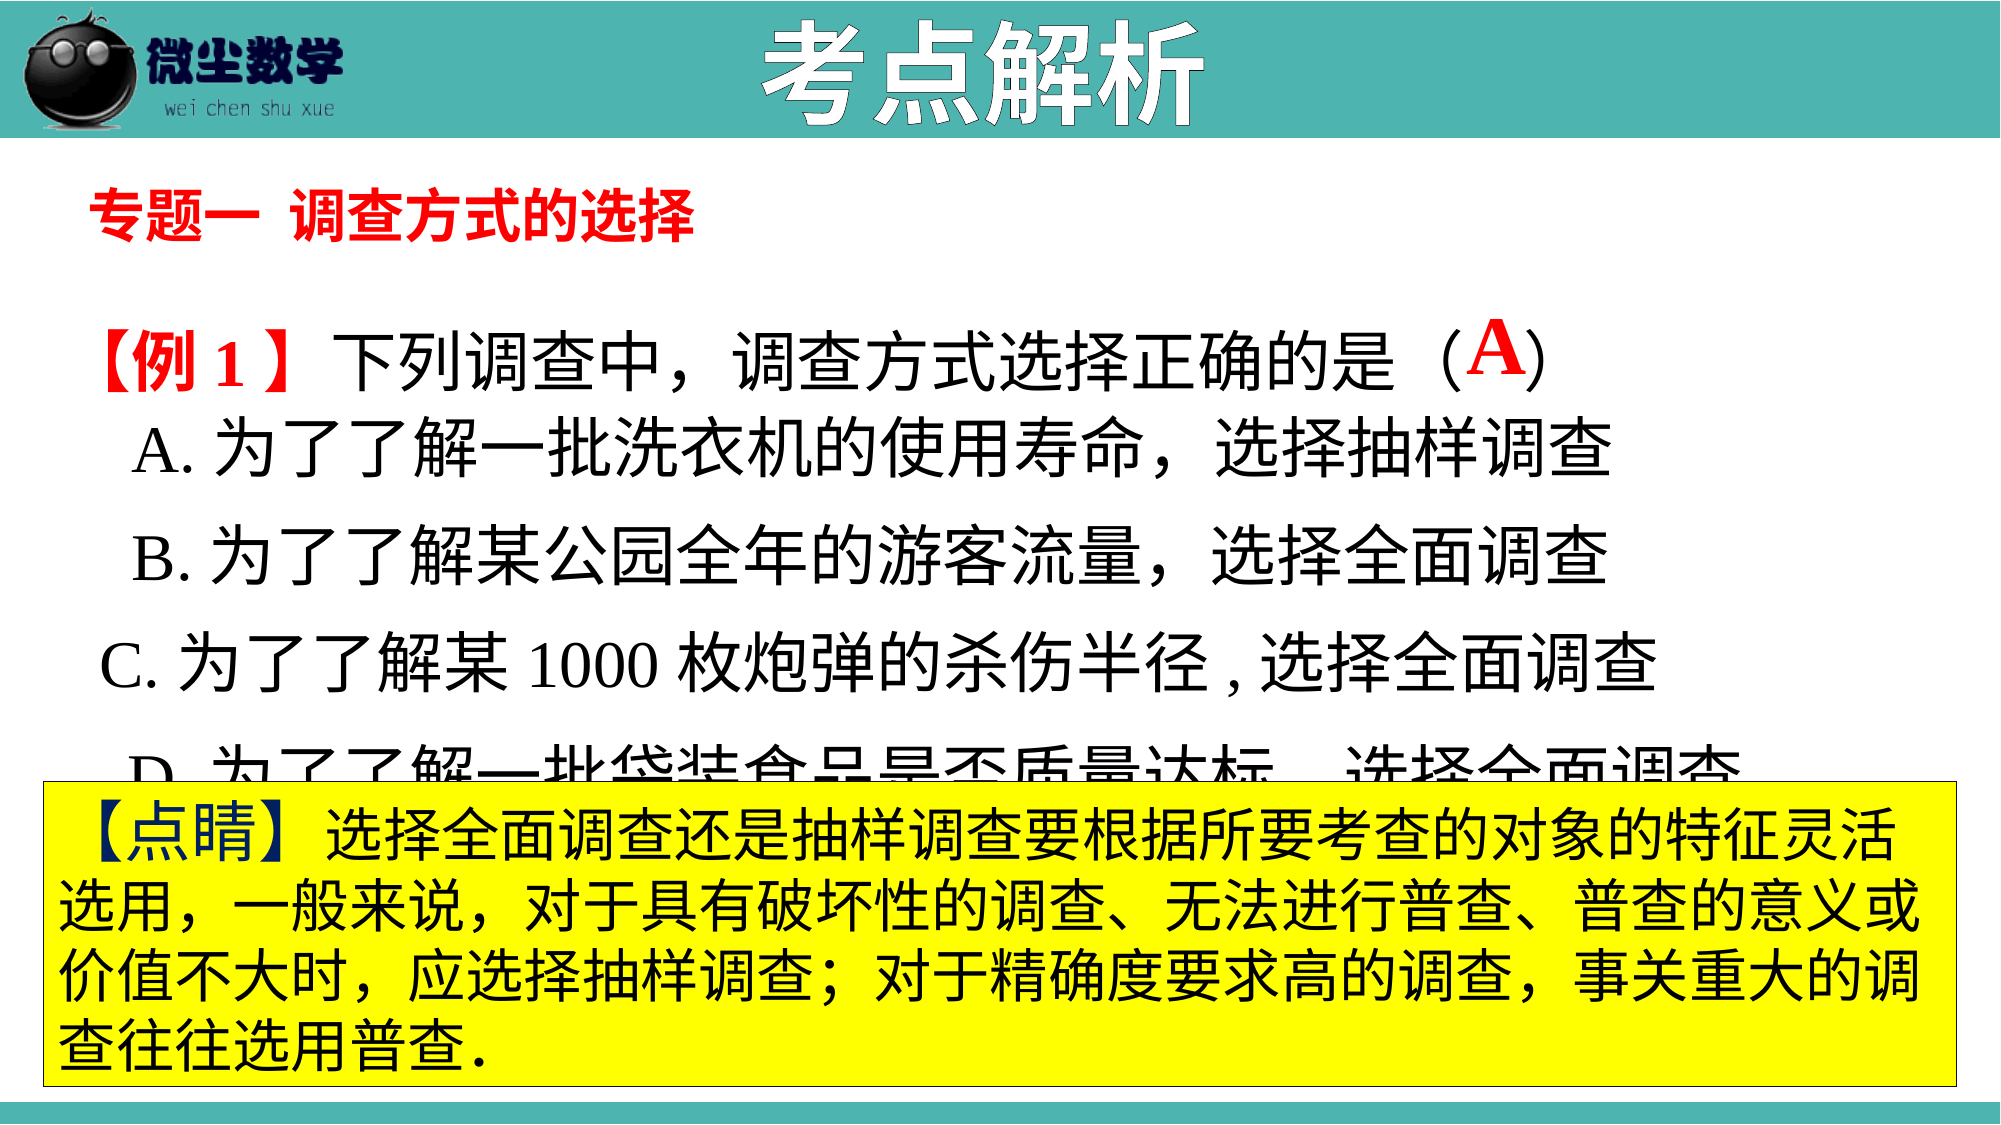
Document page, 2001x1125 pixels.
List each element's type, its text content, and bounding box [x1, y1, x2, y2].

text_box 专题一 调查方式的选择 [72, 172, 712, 257]
picture [0, 1, 2001, 1124]
text_box 考点解析 [742, 0, 1223, 146]
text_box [49, 272, 1759, 823]
text_box 【点睛】选择全面调查还是抽样调查要根据所要考查的对象的特征灵活选用，一般来说，对于具有破坏性的调查、无法进行普查、普查的意义或价值不大时，应选择抽样调查；对于精确度要求高的调查，事关重大的调查往往选用普查． [43, 781, 1957, 1087]
